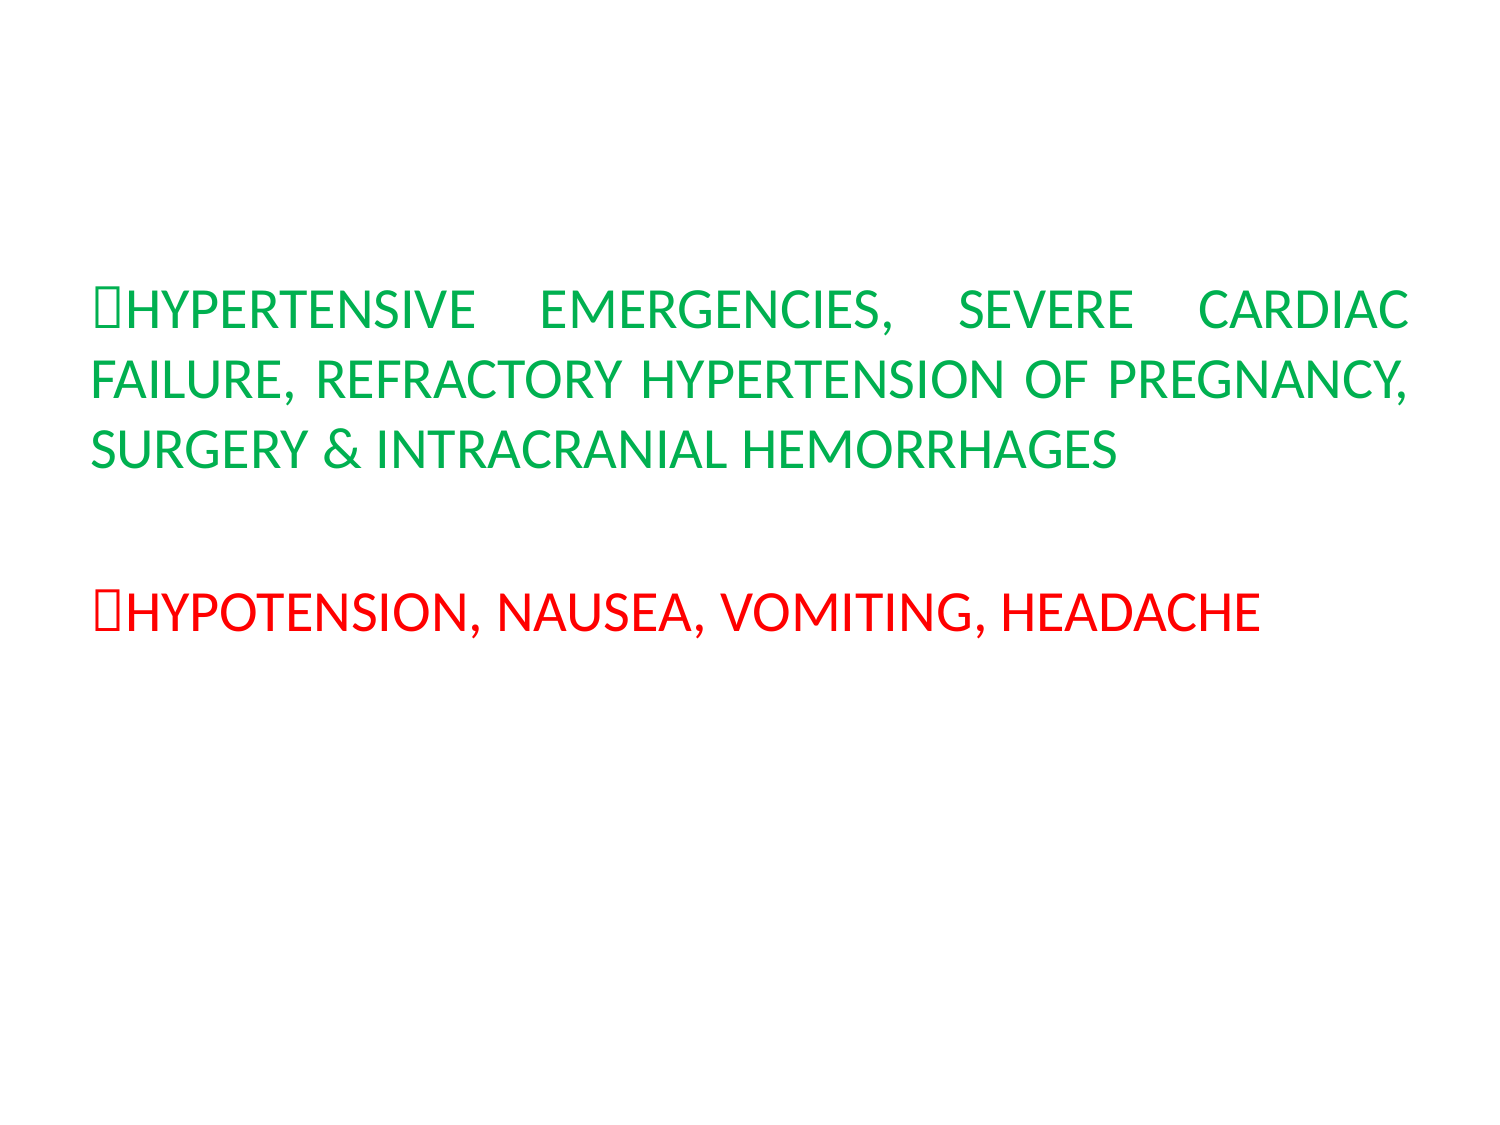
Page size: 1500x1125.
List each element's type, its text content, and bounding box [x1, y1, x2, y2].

list HYPERTENSIVE EMERGENCIES, SEVERE CARDIAC FAILURE, REFRACTORY HYPERTENSION OF PREGNANCY, SURGERY & INTRACRANIAL HEMORRHAGES HYPOTENSION, NAUSEA, VOMITING, HEADACHE [75, 262, 1425, 738]
